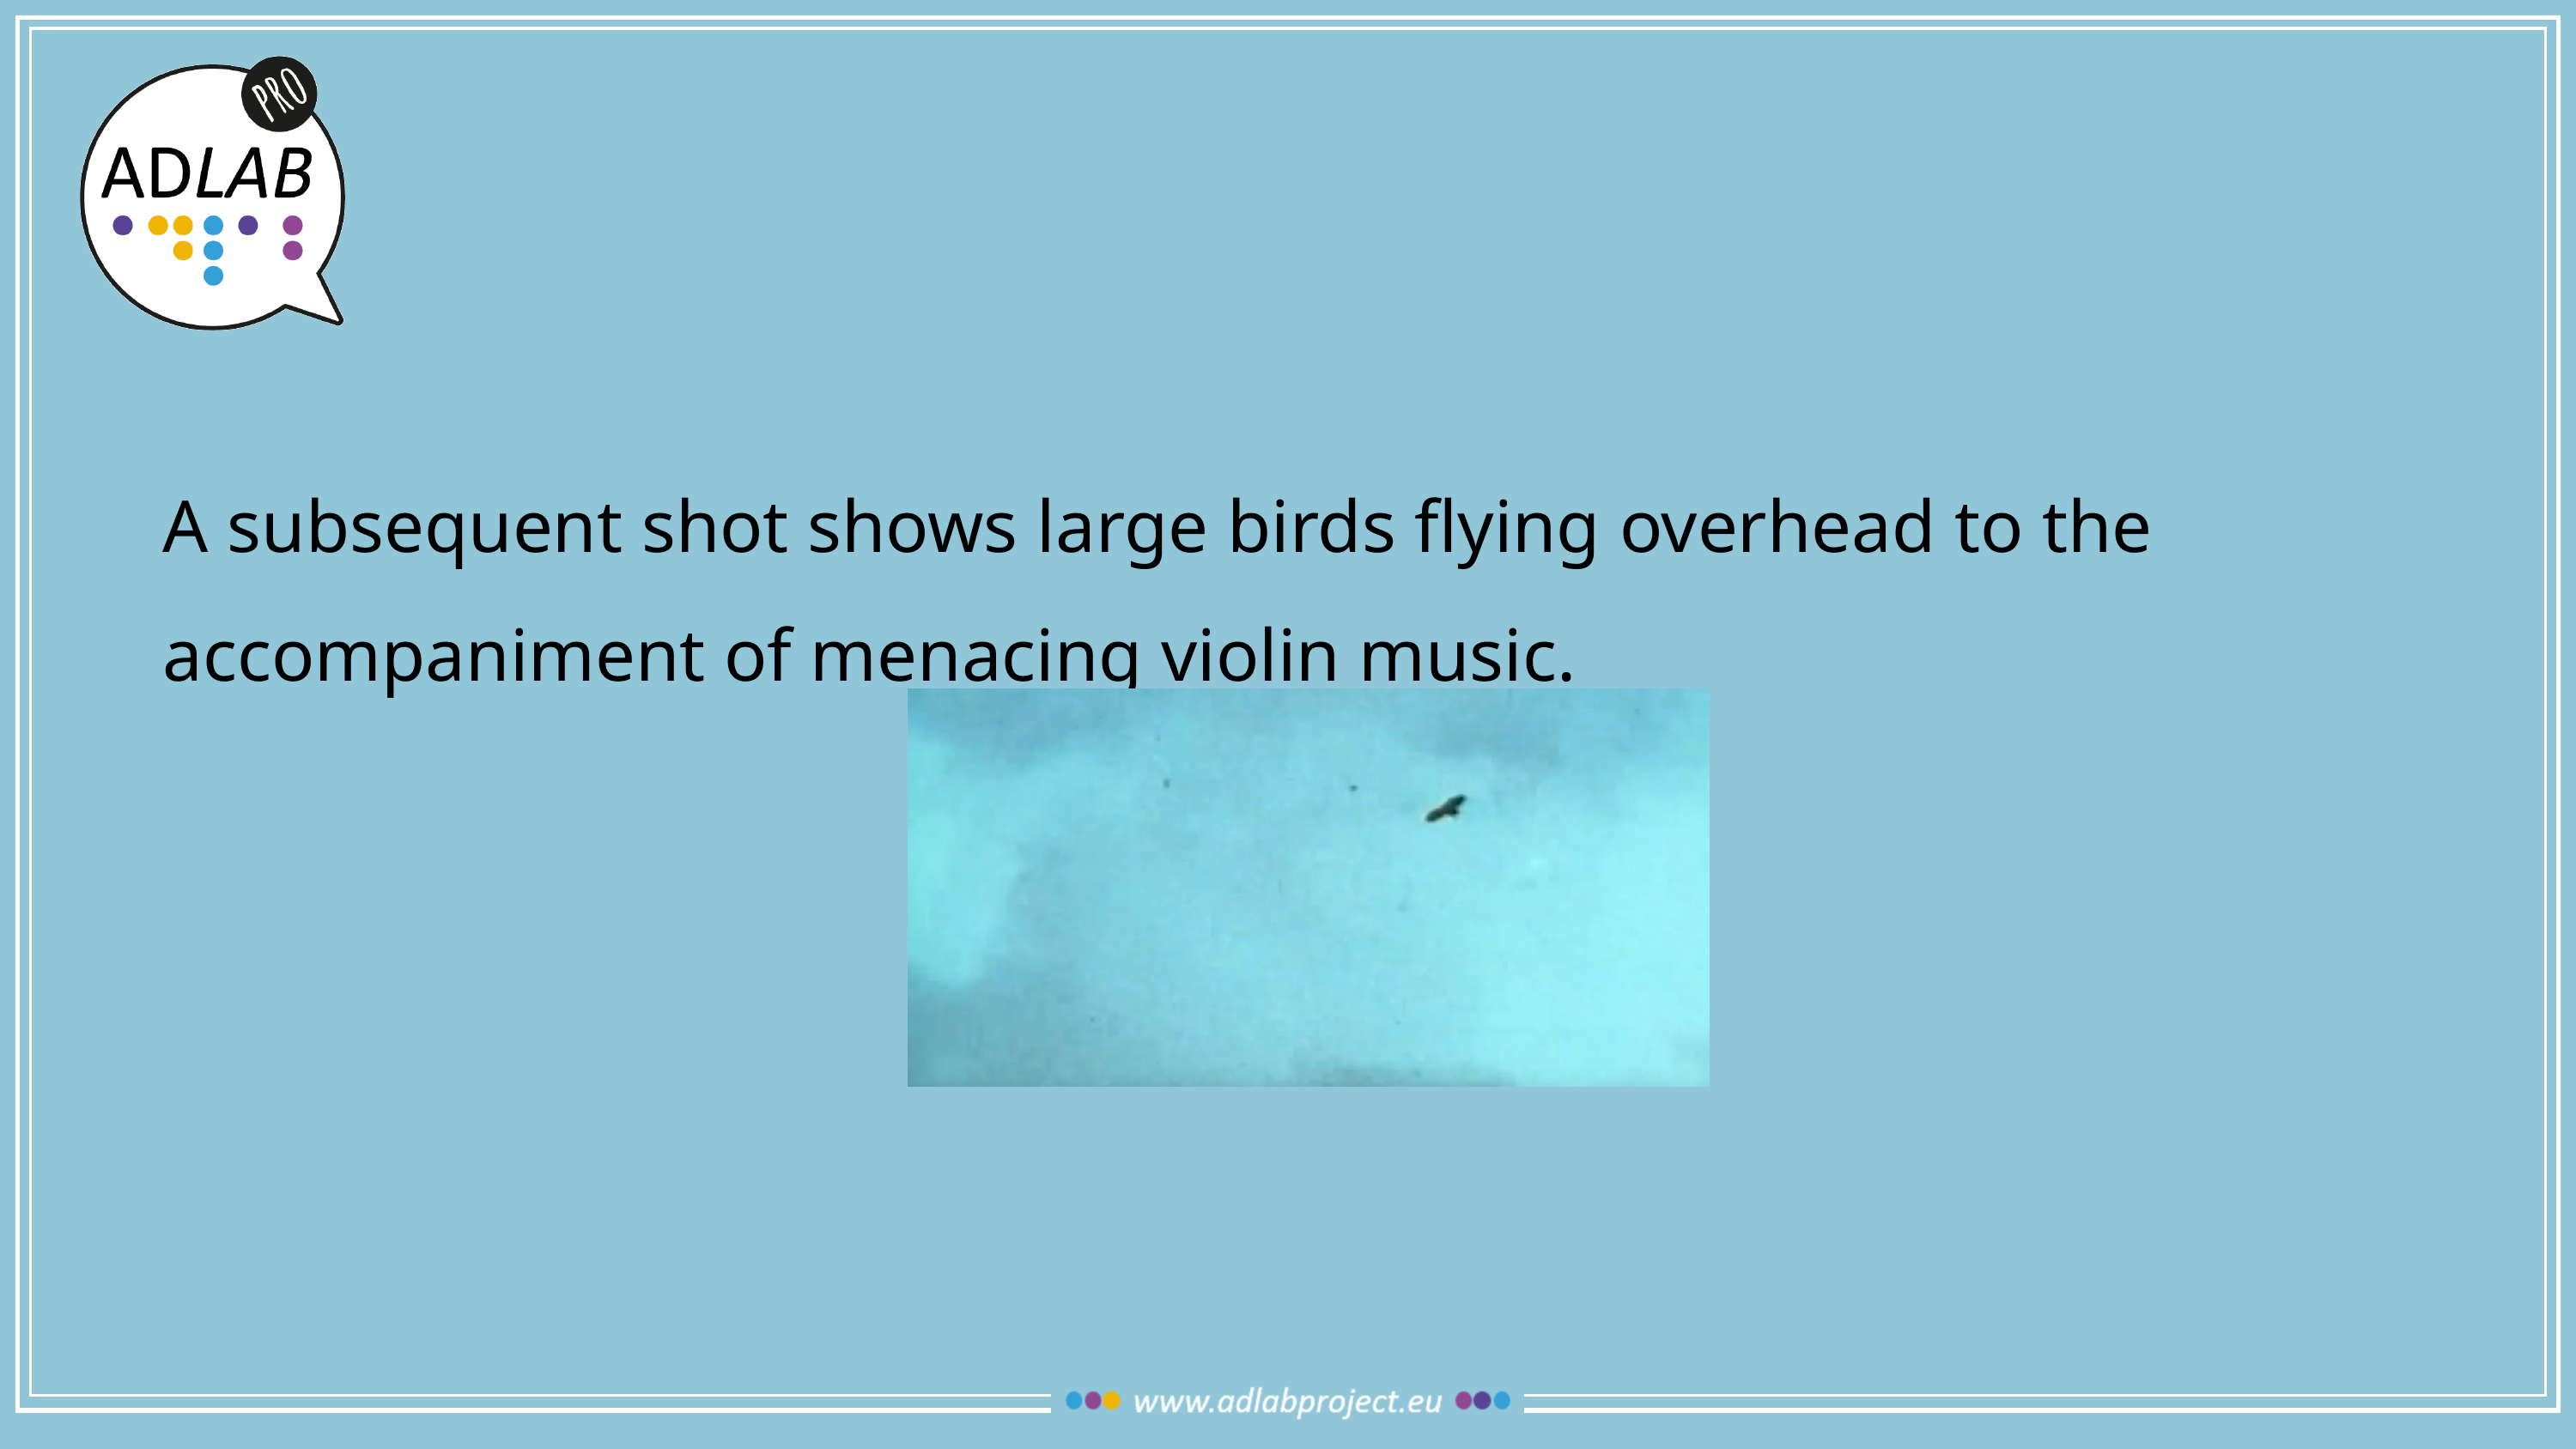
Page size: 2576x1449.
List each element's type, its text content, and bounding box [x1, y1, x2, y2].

picture [908, 688, 1710, 1087]
picture [72, 49, 353, 330]
picture [1051, 1378, 1524, 1429]
list A subsequent shot shows large birds flying overhead to the accompaniment of menacing violin music. [150, 431, 2467, 1087]
